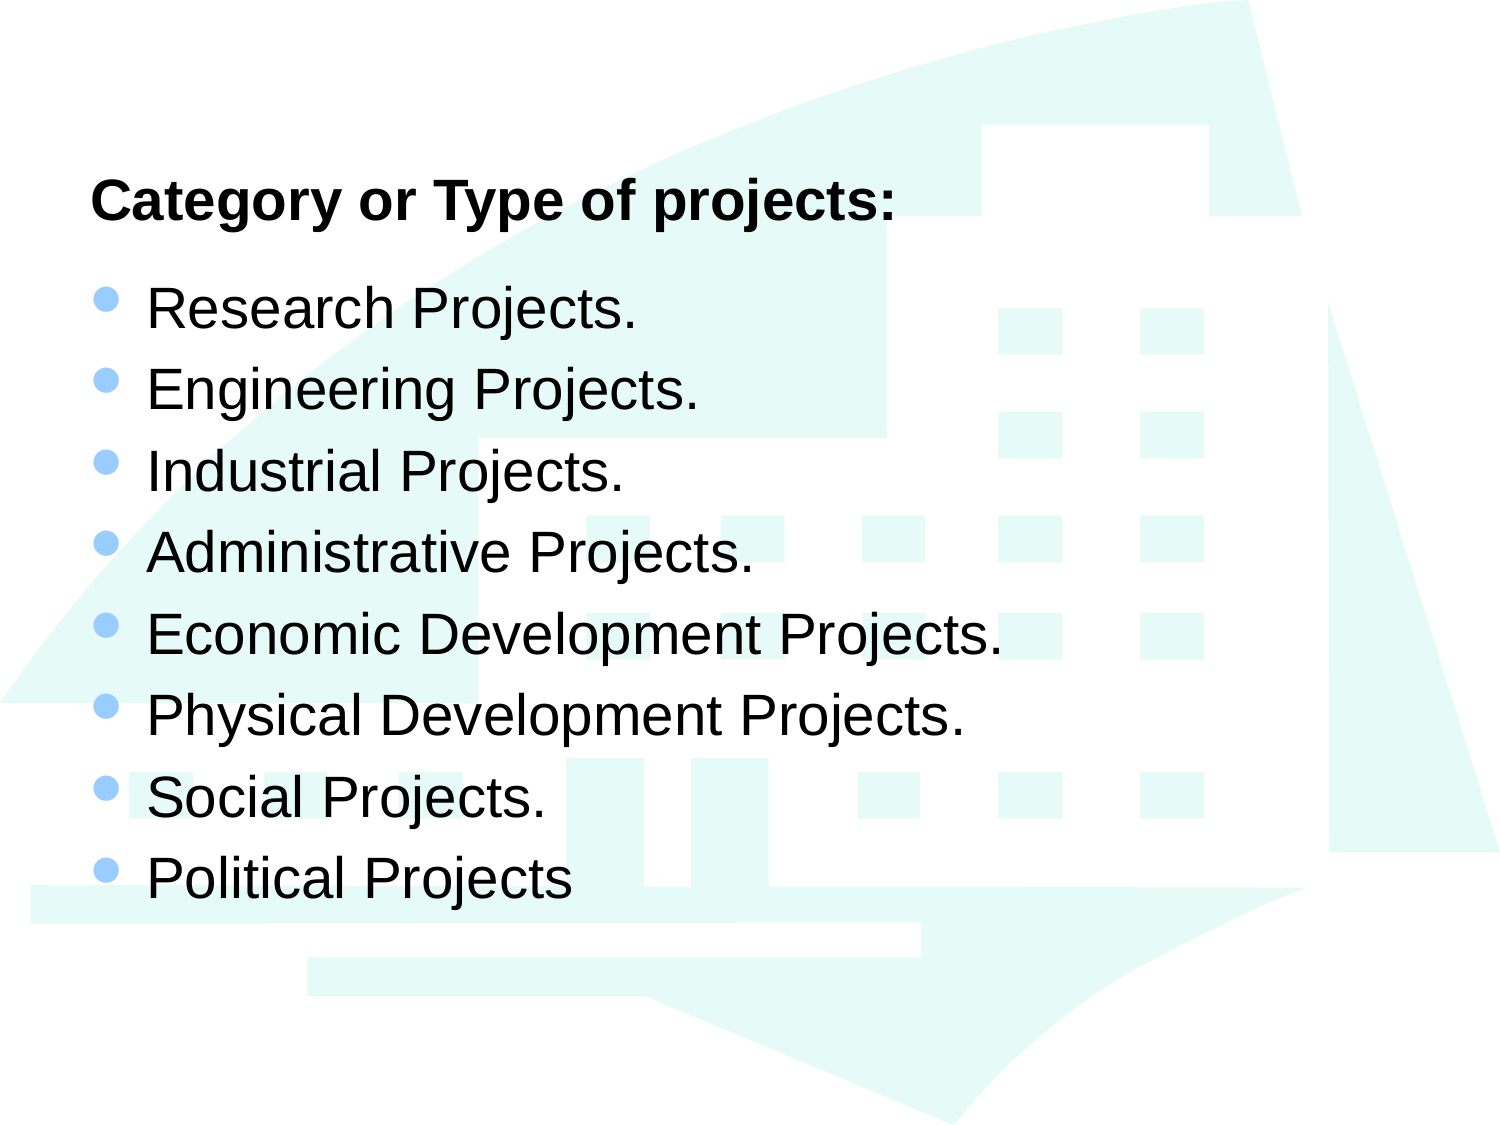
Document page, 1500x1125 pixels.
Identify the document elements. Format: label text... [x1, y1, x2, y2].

title Category or Type of projects: [75, 162, 1425, 262]
list Research Projects. Engineering Projects. Industrial Projects. Administrative Projects. Economic Development Projects. Physical Development Projects. Social Projects. Political Projects [75, 262, 1447, 1005]
